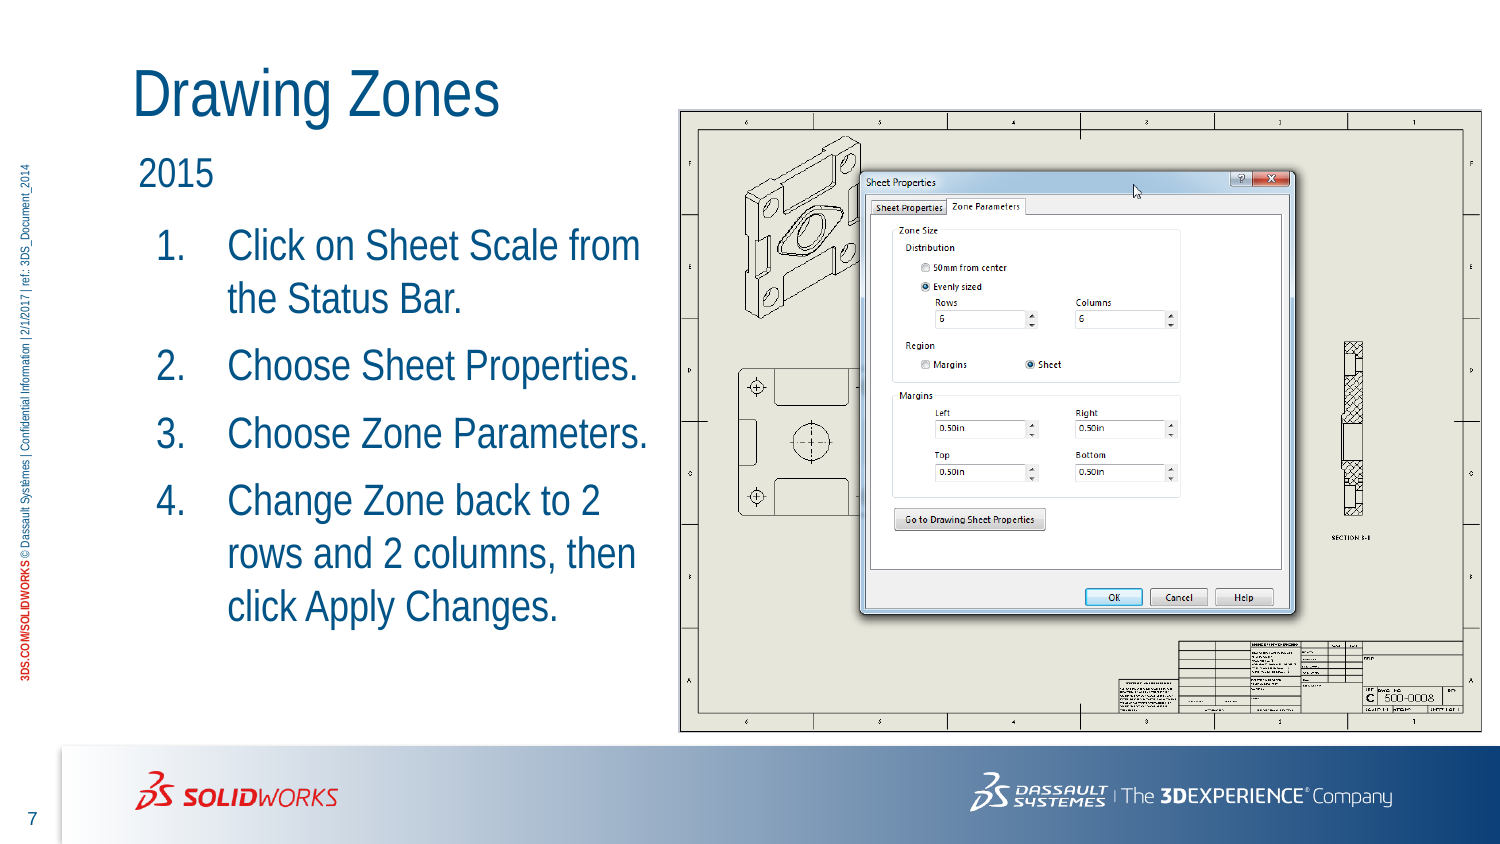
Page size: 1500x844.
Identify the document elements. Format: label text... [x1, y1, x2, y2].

list 2015 [123, 138, 673, 204]
list Click on Sheet Scale from the Status Bar. Choose Sheet Properties. Choose Zone Parameters. Change Zone back to 2 rows and 2 columns, then click Apply Changes. [141, 209, 673, 729]
title Drawing Zones [118, 59, 1418, 121]
picture [135, 771, 338, 810]
picture [962, 771, 1400, 812]
picture [678, 109, 1482, 733]
